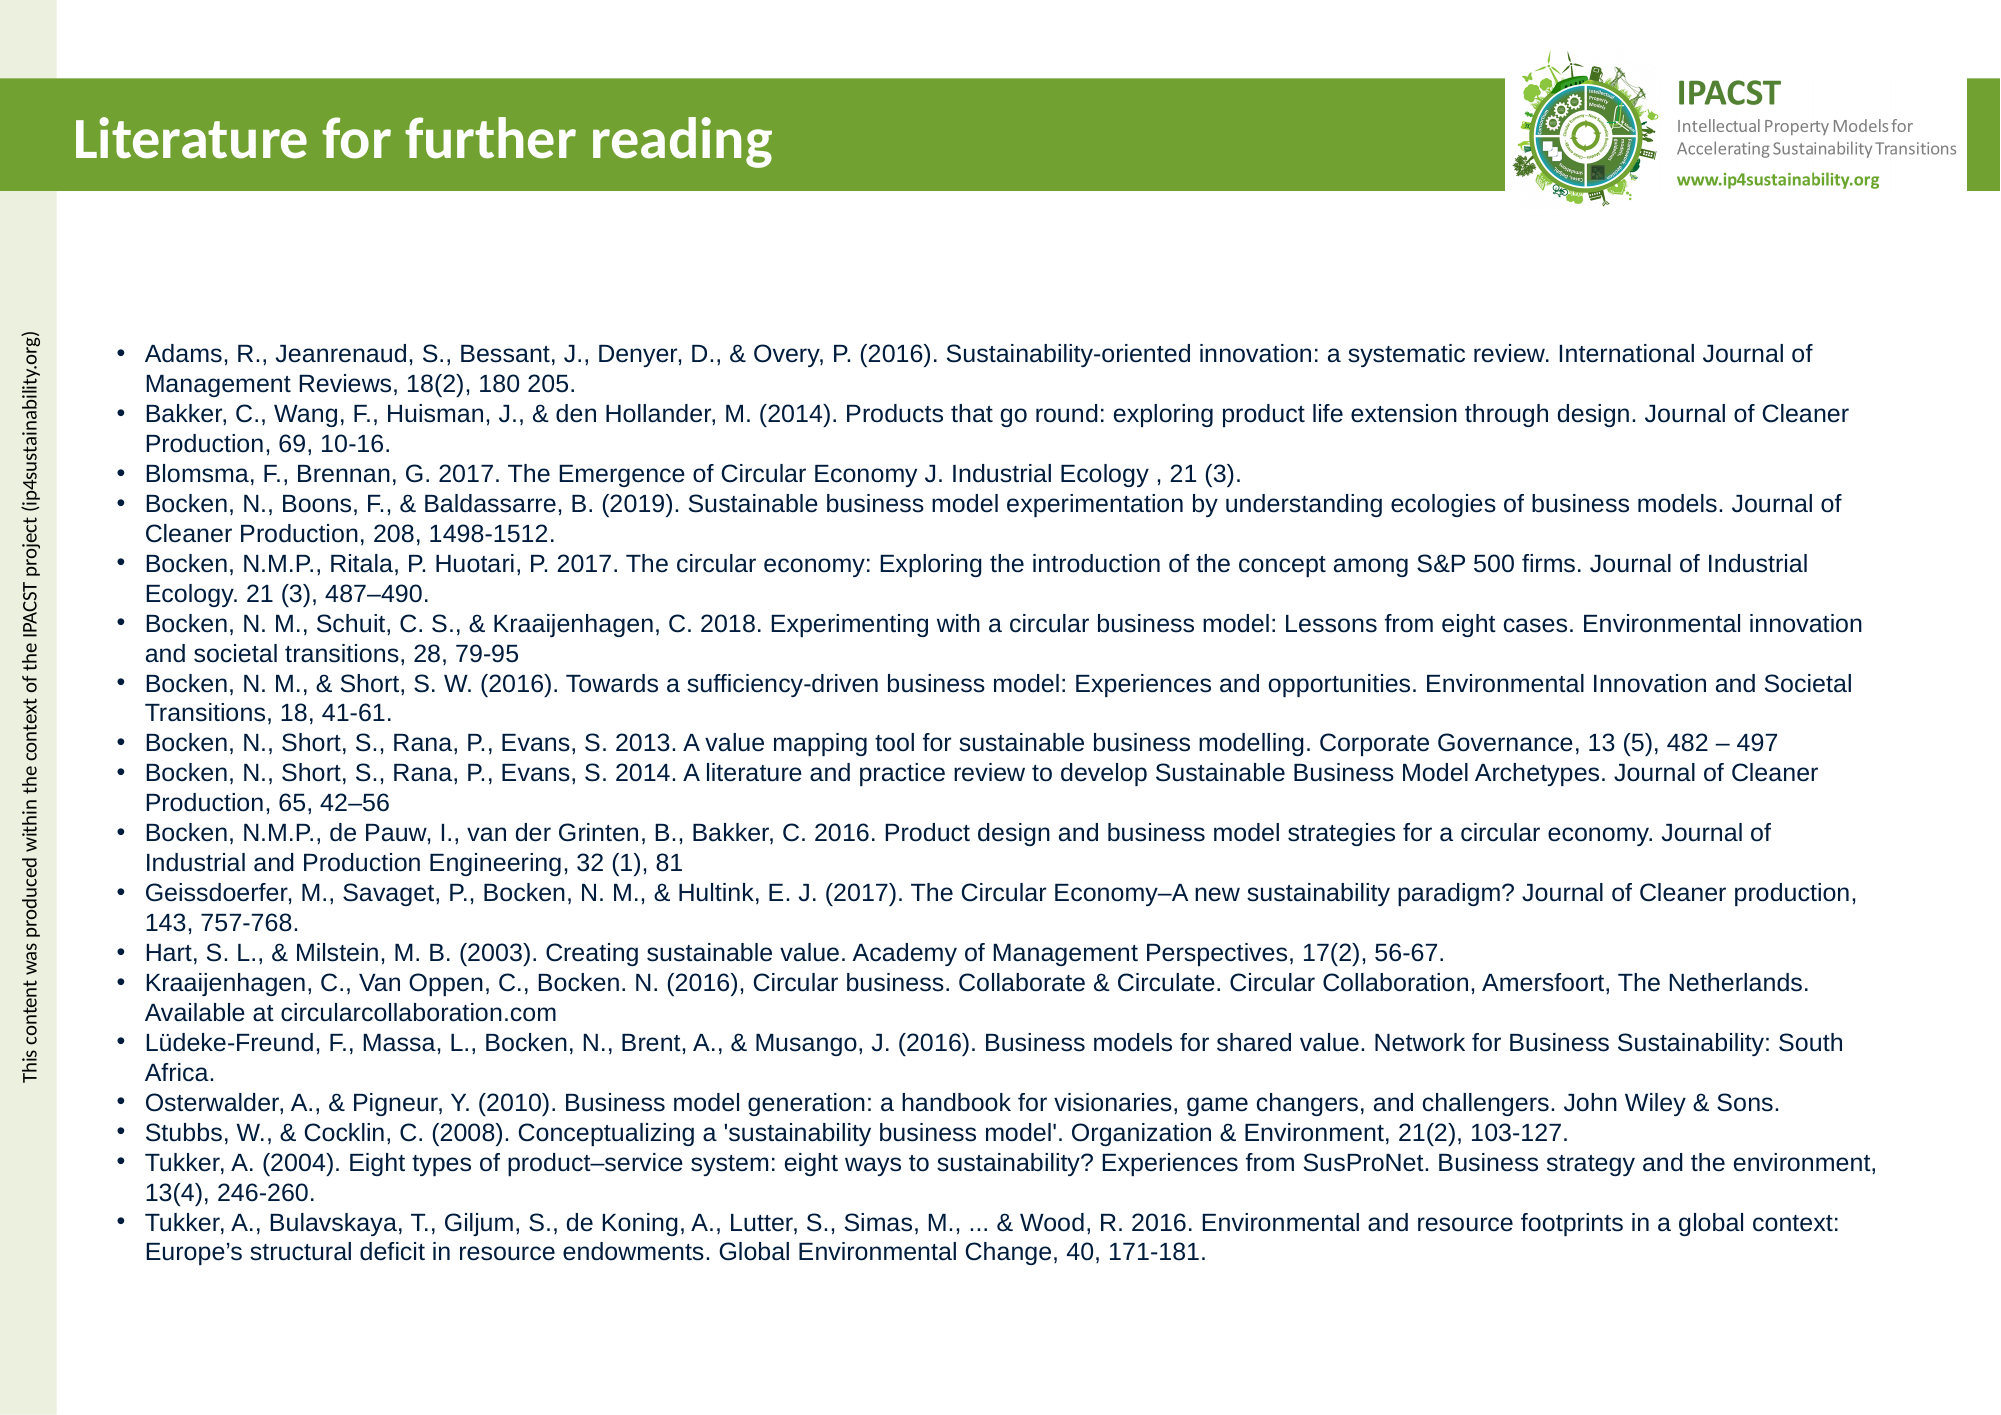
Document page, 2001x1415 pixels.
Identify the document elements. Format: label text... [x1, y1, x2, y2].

text_box Adams, R., Jeanrenaud, S., Bessant, J., Denyer, D., & Overy, P. (2016). Sustainability-oriented innovation: a systematic review. International Journal of Management Reviews, 18(2), 180 205. Bakker, C., Wang, F., Huisman, J., & den Hollander, M. (2014). Products that go round: exploring product life extension through design. Journal of Cleaner Production, 69, 10-16. Blomsma, F., Brennan, G. 2017. The Emergence of Circular Economy J. Industrial Ecology , 21 (3). Bocken, N., Boons, F., & Baldassarre, B. (2019). Sustainable business model experimentation by understanding ecologies of business models. Journal of Cleaner Production, 208, 1498-1512. Bocken, N.M.P., Ritala, P. Huotari, P. 2017. The circular economy: Exploring the introduction of the concept among S&P 500 firms. Journal of Industrial Ecology. 21 (3), 487–490. Bocken, N. M., Schuit, C. S., & Kraaijenhagen, C. 2018. Experimenting with a circular business model: Lessons from eight cases. Environmental innovation and societal transitions, 28, 79-95 Bocken, N. M., & Short, S. W. (2016). Towards a sufficiency-driven business model: Experiences and opportunities. Environmental Innovation and Societal Transitions, 18, 41-61. Bocken, N., Short, S., Rana, P., Evans, S. 2013. A value mapping tool for sustainable business modelling. Corporate Governance, 13 (5), 482 – 497 Bocken, N., Short, S., Rana, P., Evans, S. 2014. A literature and practice review to develop Sustainable Business Model Archetypes. Journal of Cleaner Production, 65, 42–56 Bocken, N.M.P., de Pauw, I., van der Grinten, B., Bakker, C. 2016. Product design and business model strategies for a circular economy. Journal of Industrial and Production Engineering, 32 (1), 81 Geissdoerfer, M., Savaget, P., Bocken, N. M., & Hultink, E. J. (2017). The Circular Economy–A new sustainability paradigm? Journal of Cleaner production, 143, 757-768. Hart, S. L., & Milstein, M. B. (2003). Creating sustainable value. Academy of Management Perspectives, 17(2), 56-67. Kraaijenhagen, C., Van Oppen, C., Bocken. N. (2016), Circular business. Collaborate & Circulate. Circular Collaboration, Amersfoort, The Netherlands. Available at circularcollaboration.com Lüdeke-Freund, F., Massa, L., Bocken, N., Brent, A., & Musango, J. (2016). Business models for shared value. Network for Business Sustainability: South Africa. Osterwalder, A., & Pigneur, Y. (2010). Business model generation: a handbook for visionaries, game changers, and challengers. John Wiley & Sons. Stubbs, W., & Cocklin, C. (2008). Conceptualizing a 'sustainability business model'. Organization & Environment, 21(2), 103-127. Tukker, A. (2004). Eight types of product–service system: eight ways to sustainability? Experiences from SusProNet. Business strategy and the environment, 13(4), 246-260. Tukker, A., Bulavskaya, T., Giljum, S., de Koning, A., Lutter, S., Simas, M., ... & Wood, R. 2016. Environmental and resource footprints in a global context: Europe’s structural deficit in resource endowments. Global Environmental Change, 40, 171-181. [101, 330, 1898, 1274]
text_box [0, 43, 2000, 216]
